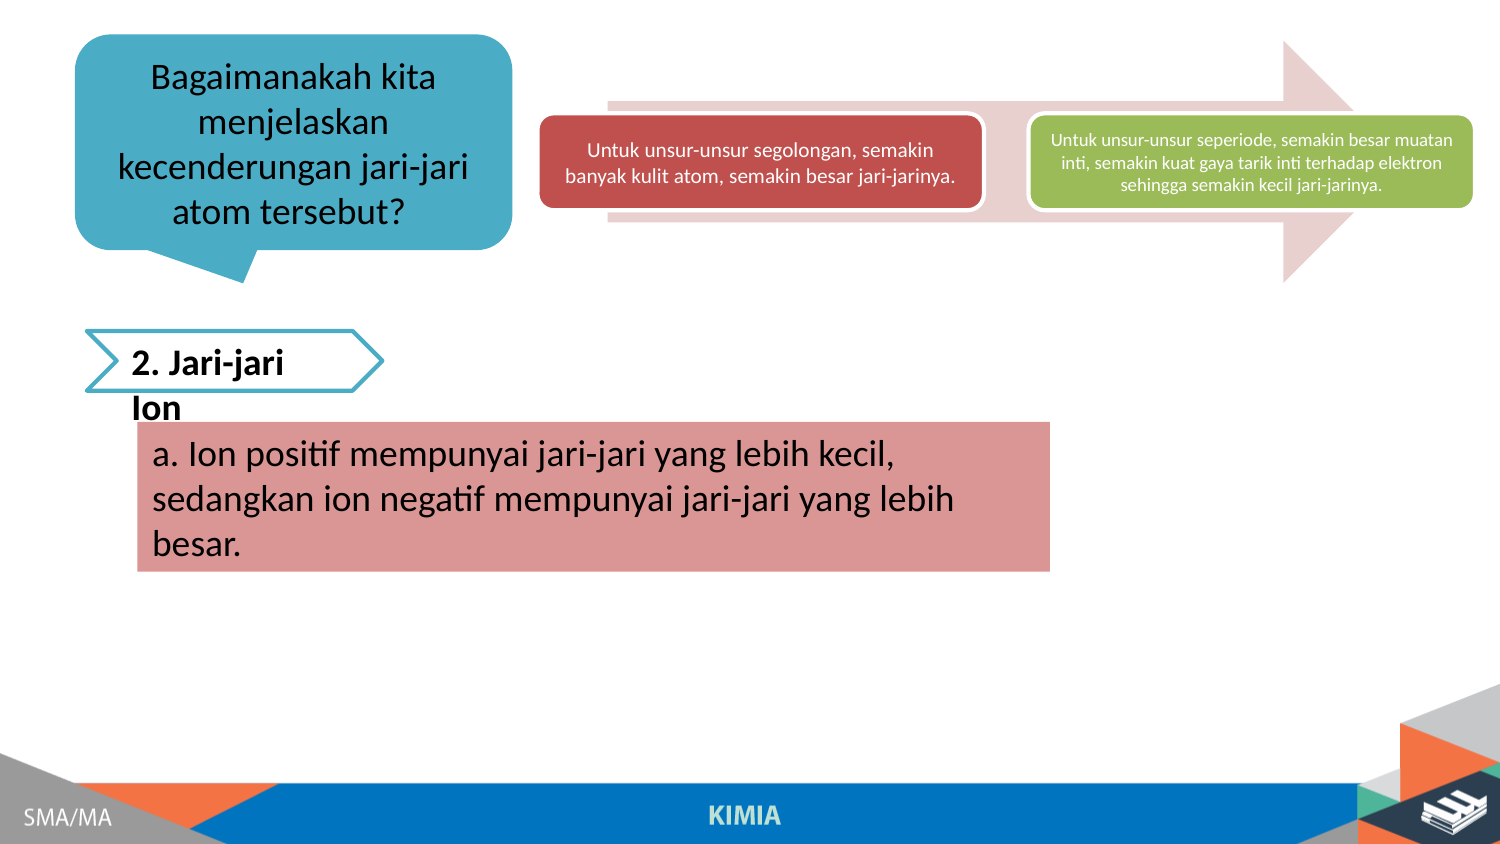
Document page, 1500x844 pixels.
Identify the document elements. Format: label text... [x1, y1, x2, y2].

text_box Bagaimanakah kita menjelaskan kecenderungan jari-jari atom tersebut? [74, 34, 513, 284]
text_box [537, 40, 1476, 284]
text_box 2. Jari-jari Ion [84, 328, 385, 393]
picture [0, 684, 1500, 844]
text_box a. Ion positif mempunyai jari-jari yang lebih kecil, sedangkan ion negatif mempunyai jari-jari yang lebih besar. [137, 421, 1050, 572]
